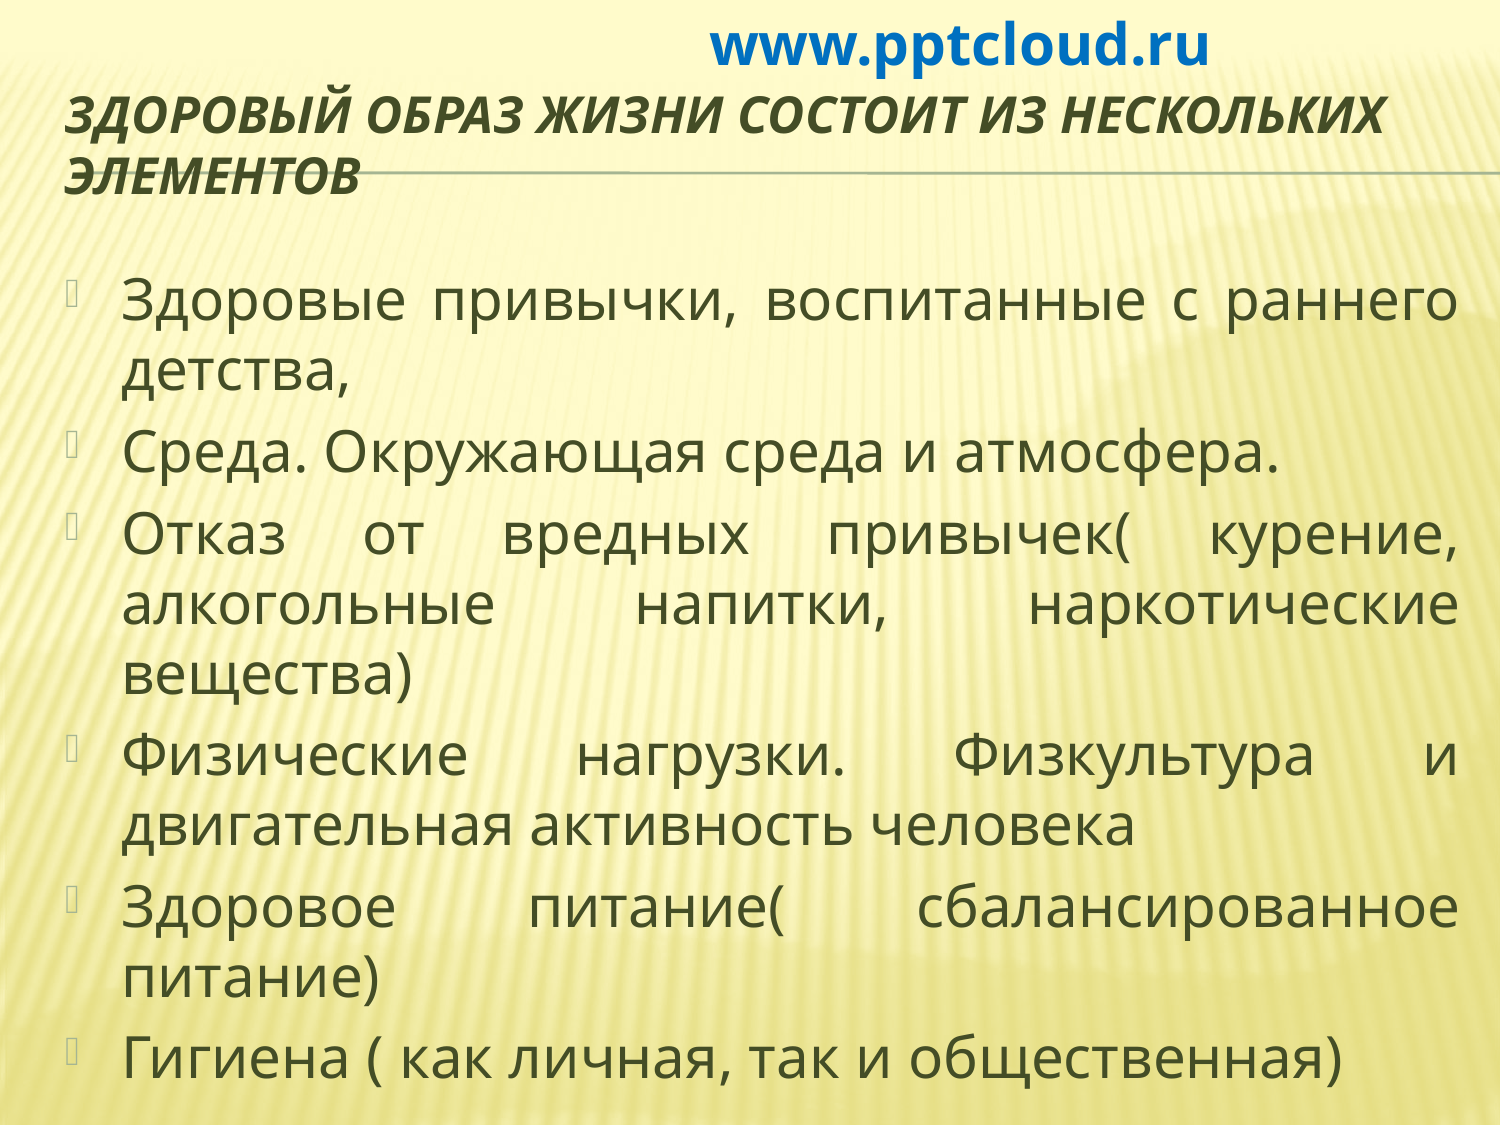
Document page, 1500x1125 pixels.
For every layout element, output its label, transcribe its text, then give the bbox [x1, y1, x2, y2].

list Здоровые привычки, воспитанные с раннего детства, Среда. Окружающая среда и атмосфера. Отказ от вредных привычек( курение, алкогольные напитки, наркотические вещества) Физические нагрузки. Физкультура и двигательная активность человека Здоровое питание( сбалансированное питание) Гигиена ( как личная, так и общественная) [49, 254, 1476, 998]
title Здоровый образ жизни состоит из нескольких элементов [50, 75, 1475, 213]
text_box www.pptcloud.ru [421, 0, 1500, 98]
